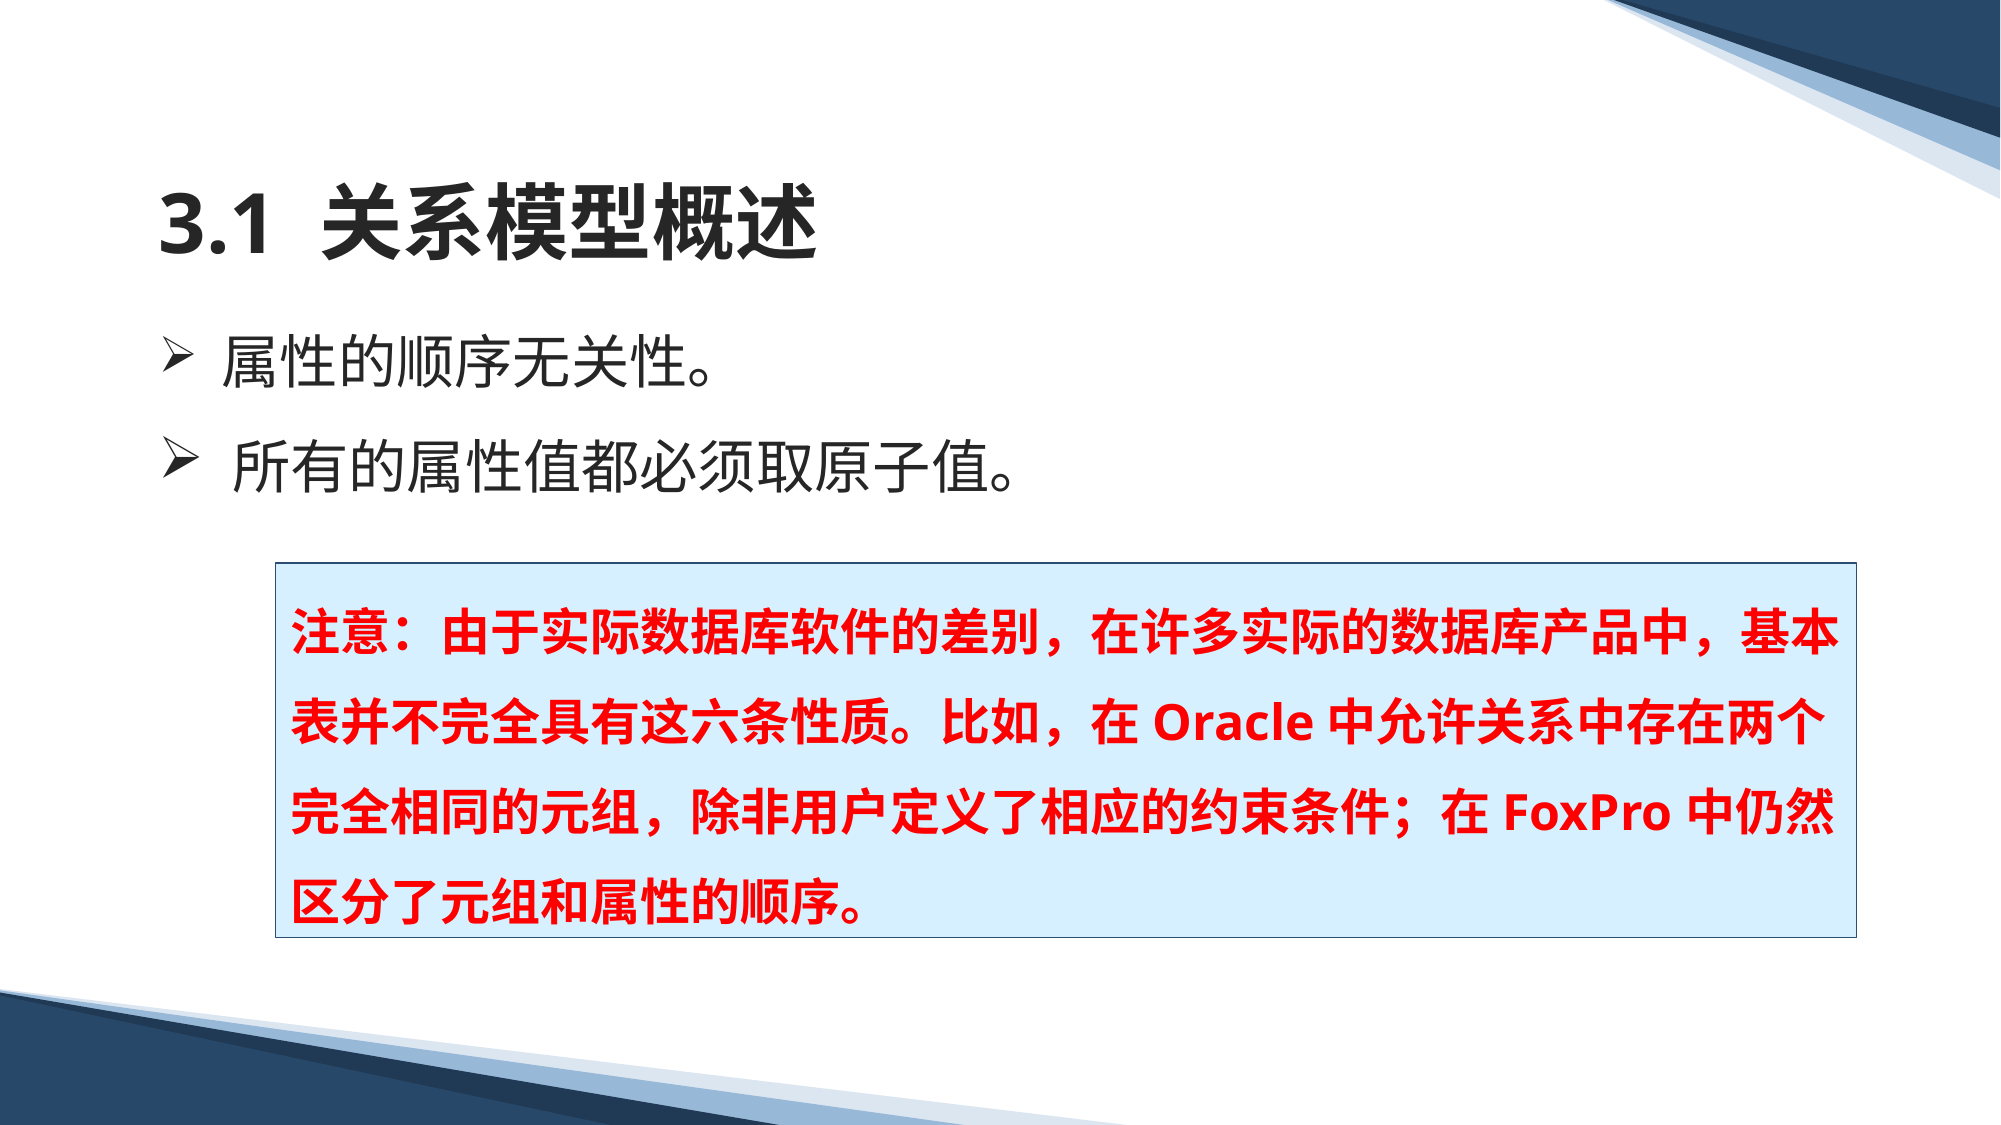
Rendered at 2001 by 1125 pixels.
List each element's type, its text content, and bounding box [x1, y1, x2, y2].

list 属性的顺序无关性。 所有的属性值都必须取原子值。 [143, 303, 1857, 563]
title 3.1 关系模型概述 [143, 54, 1857, 280]
text_box 注意：由于实际数据库软件的差别，在许多实际的数据库产品中，基本表并不完全具有这六条性质。比如，在Oracle中允许关系中存在两个完全相同的元组，除非用户定义了相应的约束条件；在FoxPro中仍然区分了元组和属性的顺序。 [275, 562, 1857, 938]
